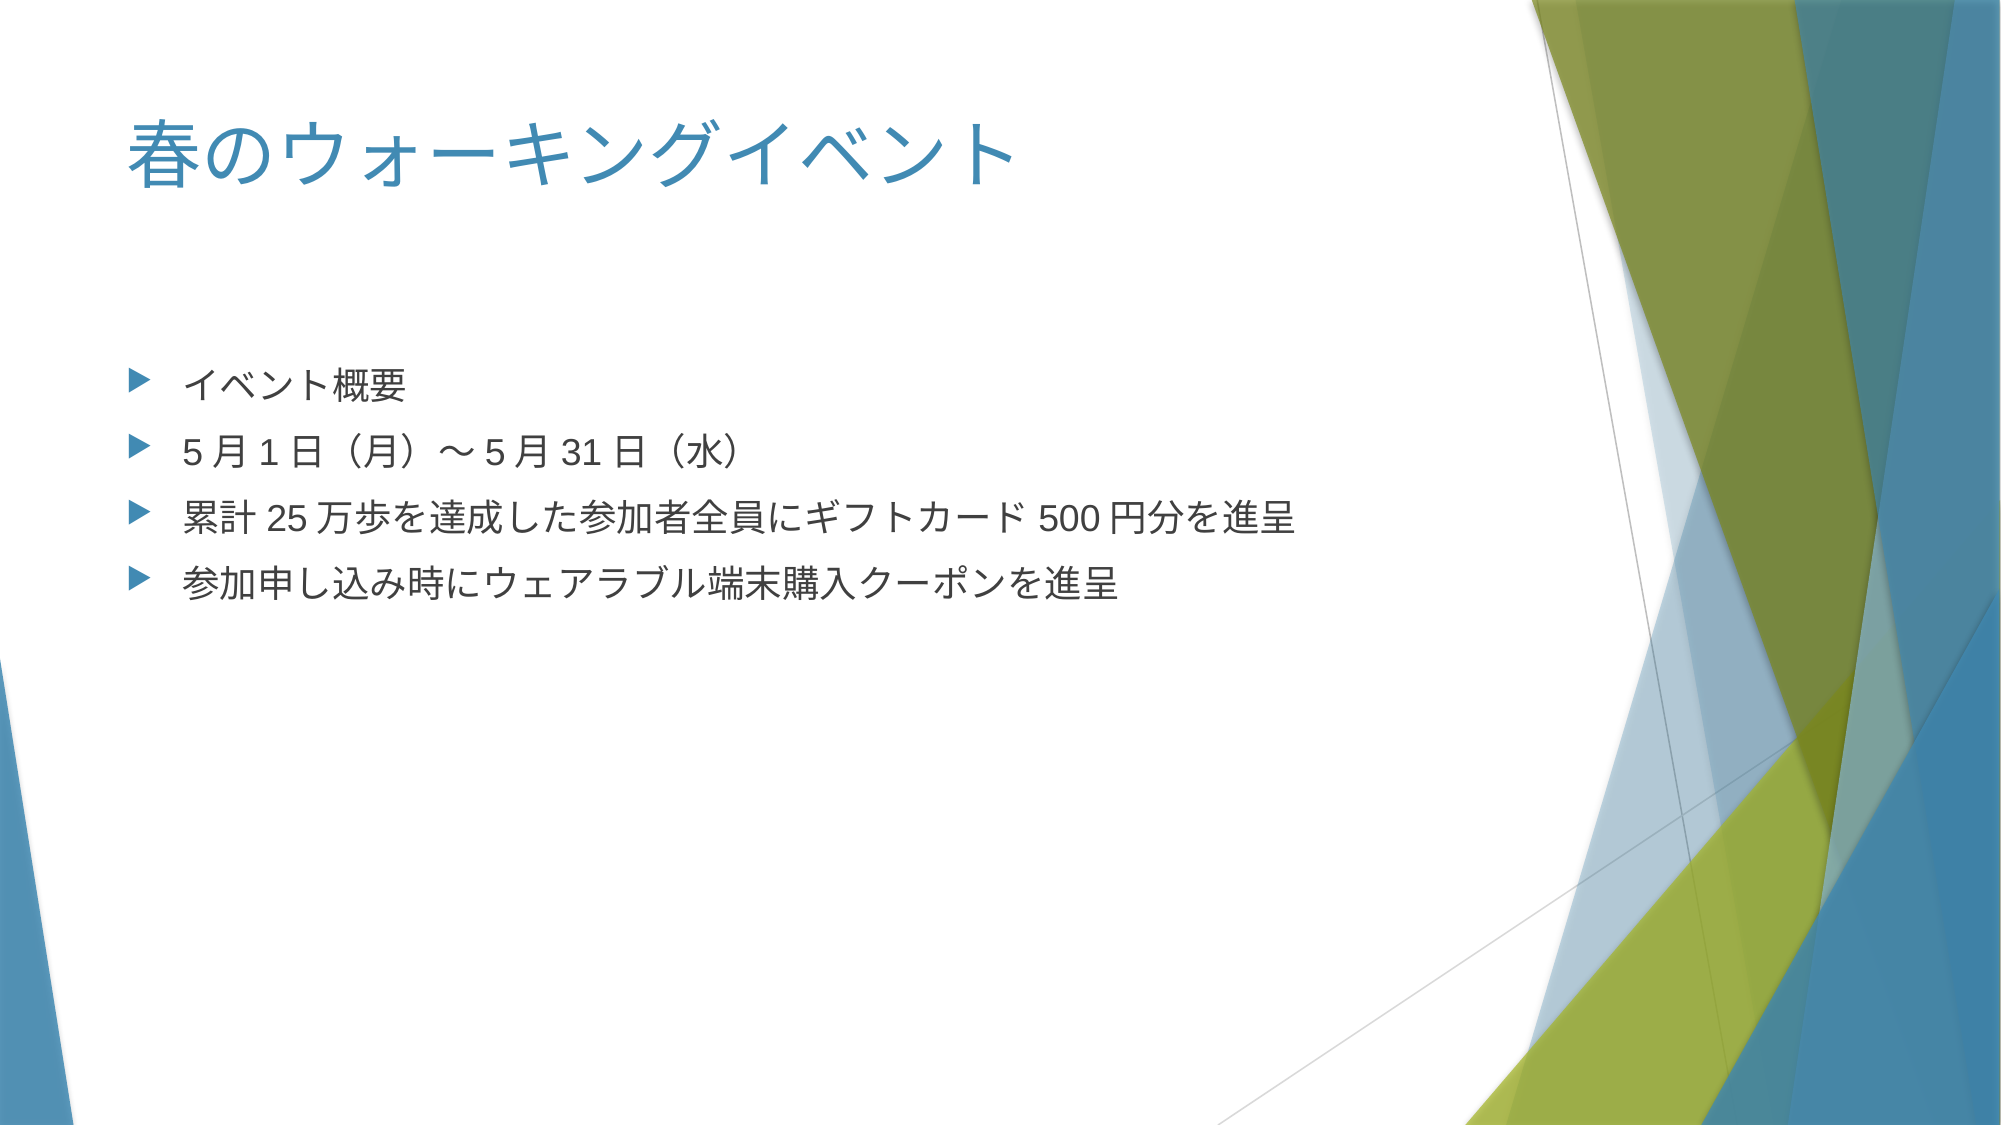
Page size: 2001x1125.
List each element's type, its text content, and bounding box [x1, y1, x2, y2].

list イベント概要 5月1日（月）～5月31日（水） 累計25万歩を達成した参加者全員にギフトカード500円分を進呈 参加申し込み時にウェアラブル端末購入クーポンを進呈 [111, 354, 1522, 992]
title 春のウォーキングイベント [111, 99, 1522, 317]
